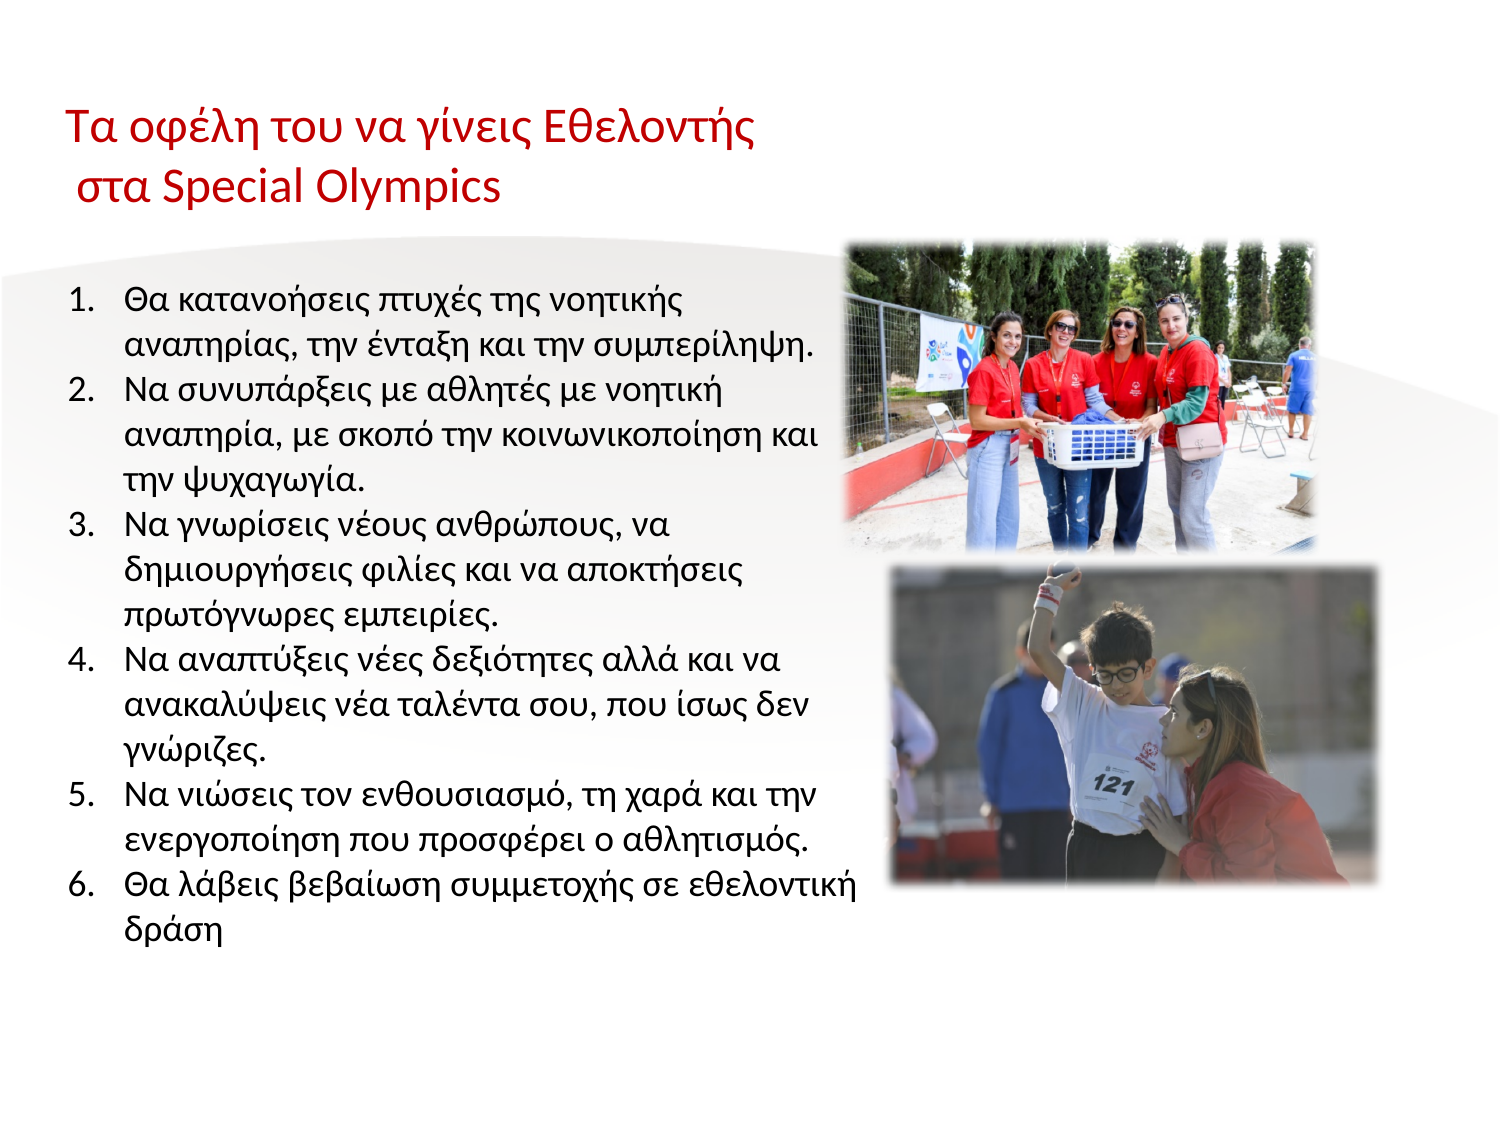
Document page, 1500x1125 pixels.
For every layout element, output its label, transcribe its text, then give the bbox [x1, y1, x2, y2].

picture [0, 235, 1500, 1125]
text_box Τα οφέλη του να γίνεις Εθελοντής στα Special Olympics [50, 85, 1401, 234]
